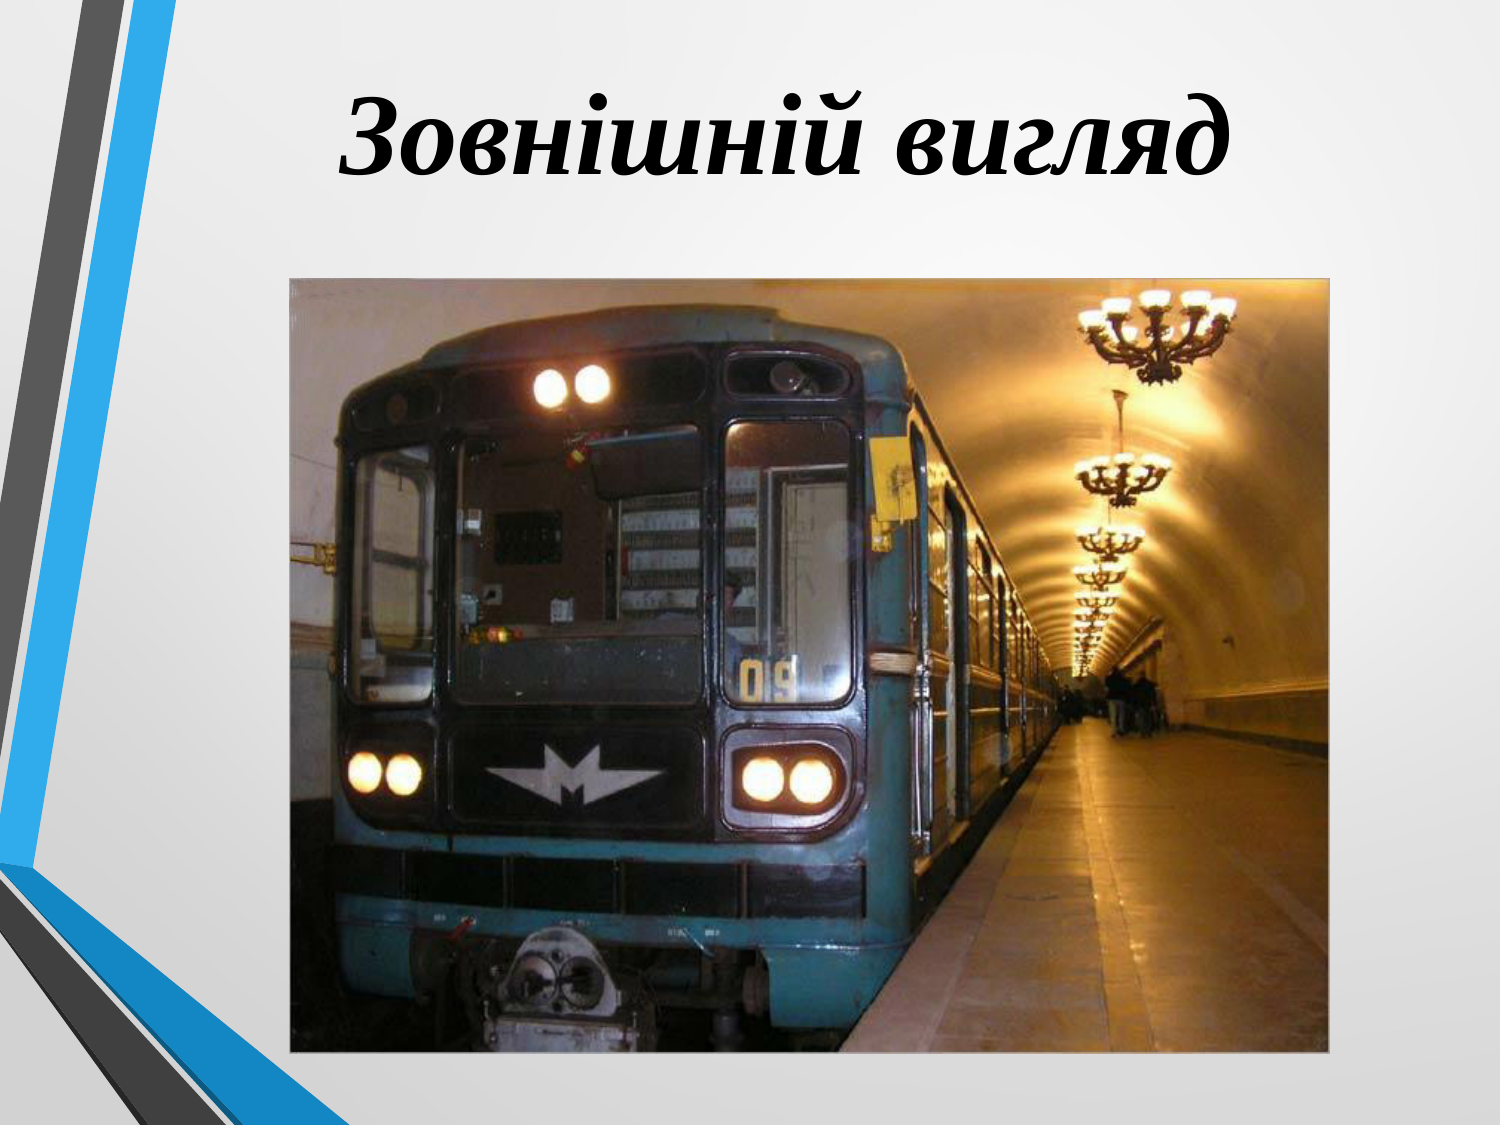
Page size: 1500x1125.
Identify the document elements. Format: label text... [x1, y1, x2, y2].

picture [288, 278, 1330, 1054]
title Зовнішній вигляд [76, 0, 1427, 210]
